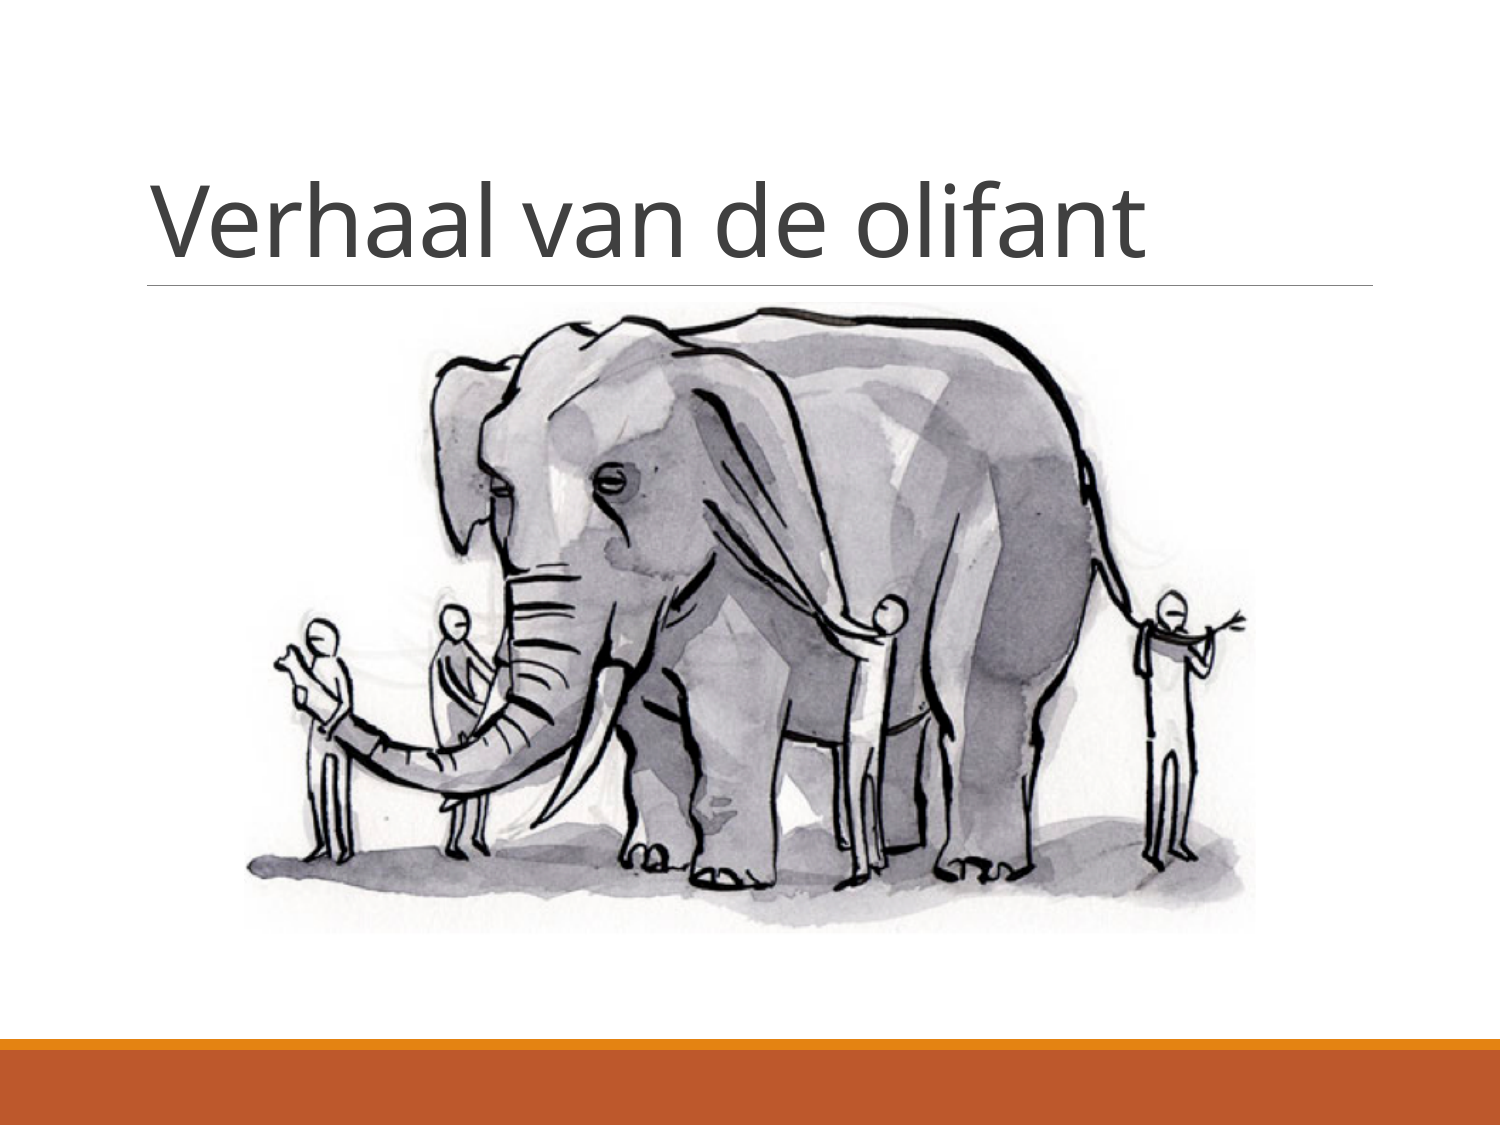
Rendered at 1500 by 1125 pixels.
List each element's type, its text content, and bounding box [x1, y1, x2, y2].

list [244, 302, 1264, 964]
title Verhaal van de olifant [135, 47, 1373, 285]
